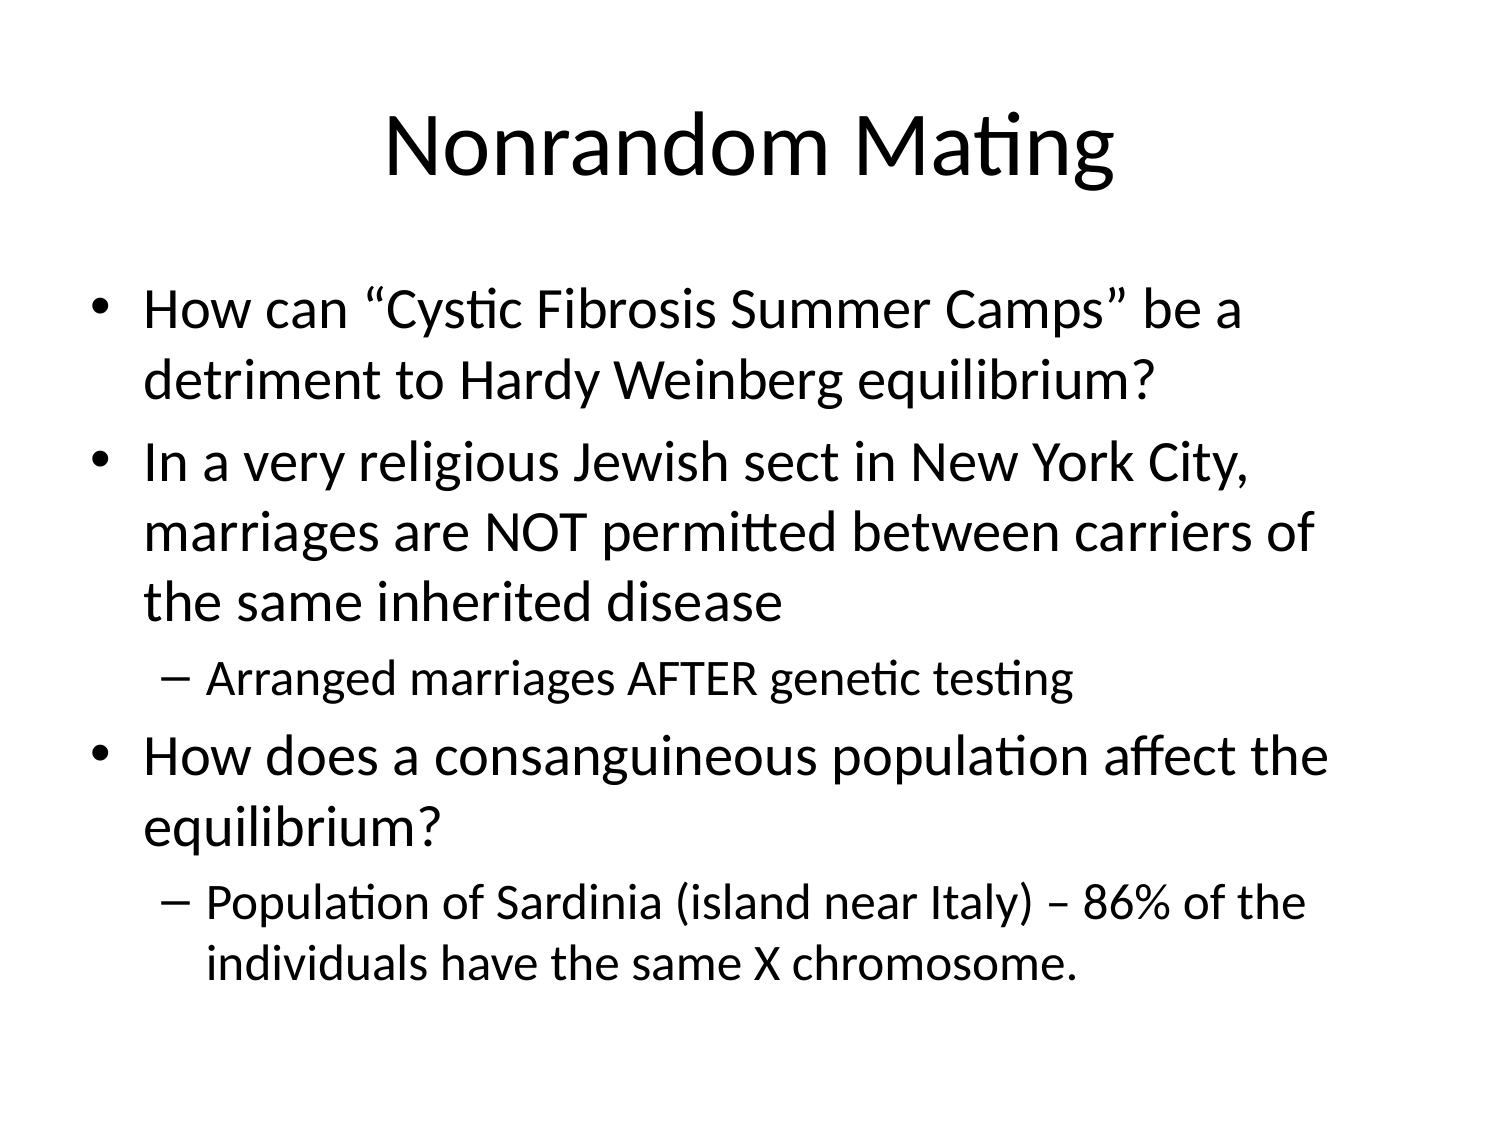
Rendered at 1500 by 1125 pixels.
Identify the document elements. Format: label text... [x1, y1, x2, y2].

title Nonrandom Mating [75, 45, 1425, 233]
list How can “Cystic Fibrosis Summer Camps” be a detriment to Hardy Weinberg equilibrium? In a very religious Jewish sect in New York City, marriages are NOT permitted between carriers of the same inherited disease Arranged marriages AFTER genetic testing How does a consanguineous population affect the equilibrium? Population of Sardinia (island near Italy) – 86% of the individuals have the same X chromosome. [75, 262, 1425, 1005]
